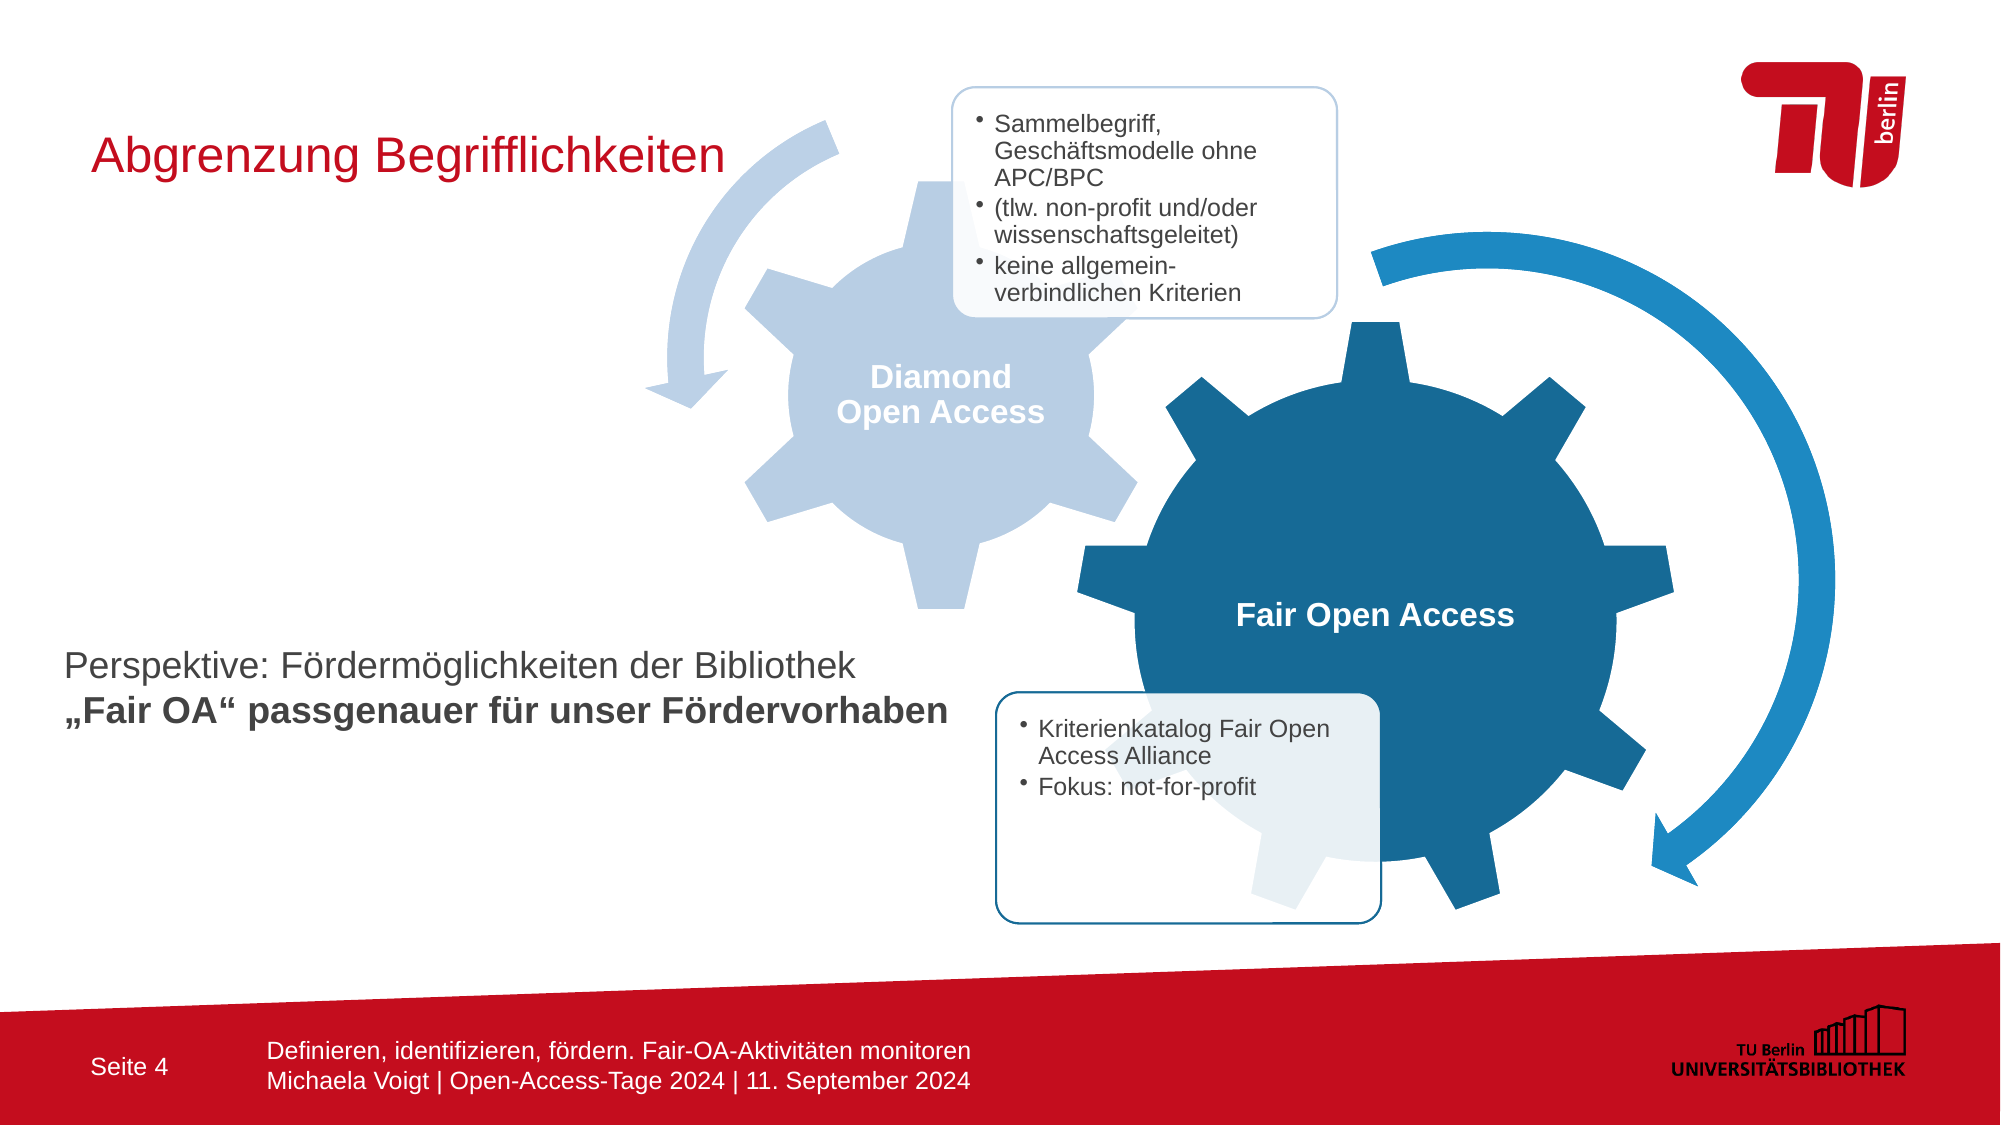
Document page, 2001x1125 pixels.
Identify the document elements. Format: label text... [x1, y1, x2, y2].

text_box Perspektive: Fördermöglichkeiten der Bibliothek „Fair OA“ passgenauer für unser Fördervorhaben [49, 634, 437, 739]
picture [1672, 1004, 1906, 1076]
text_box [437, 0, 1819, 1034]
title Abgrenzung Begrifflichkeiten [91, 65, 437, 183]
picture [1819, 62, 1906, 188]
